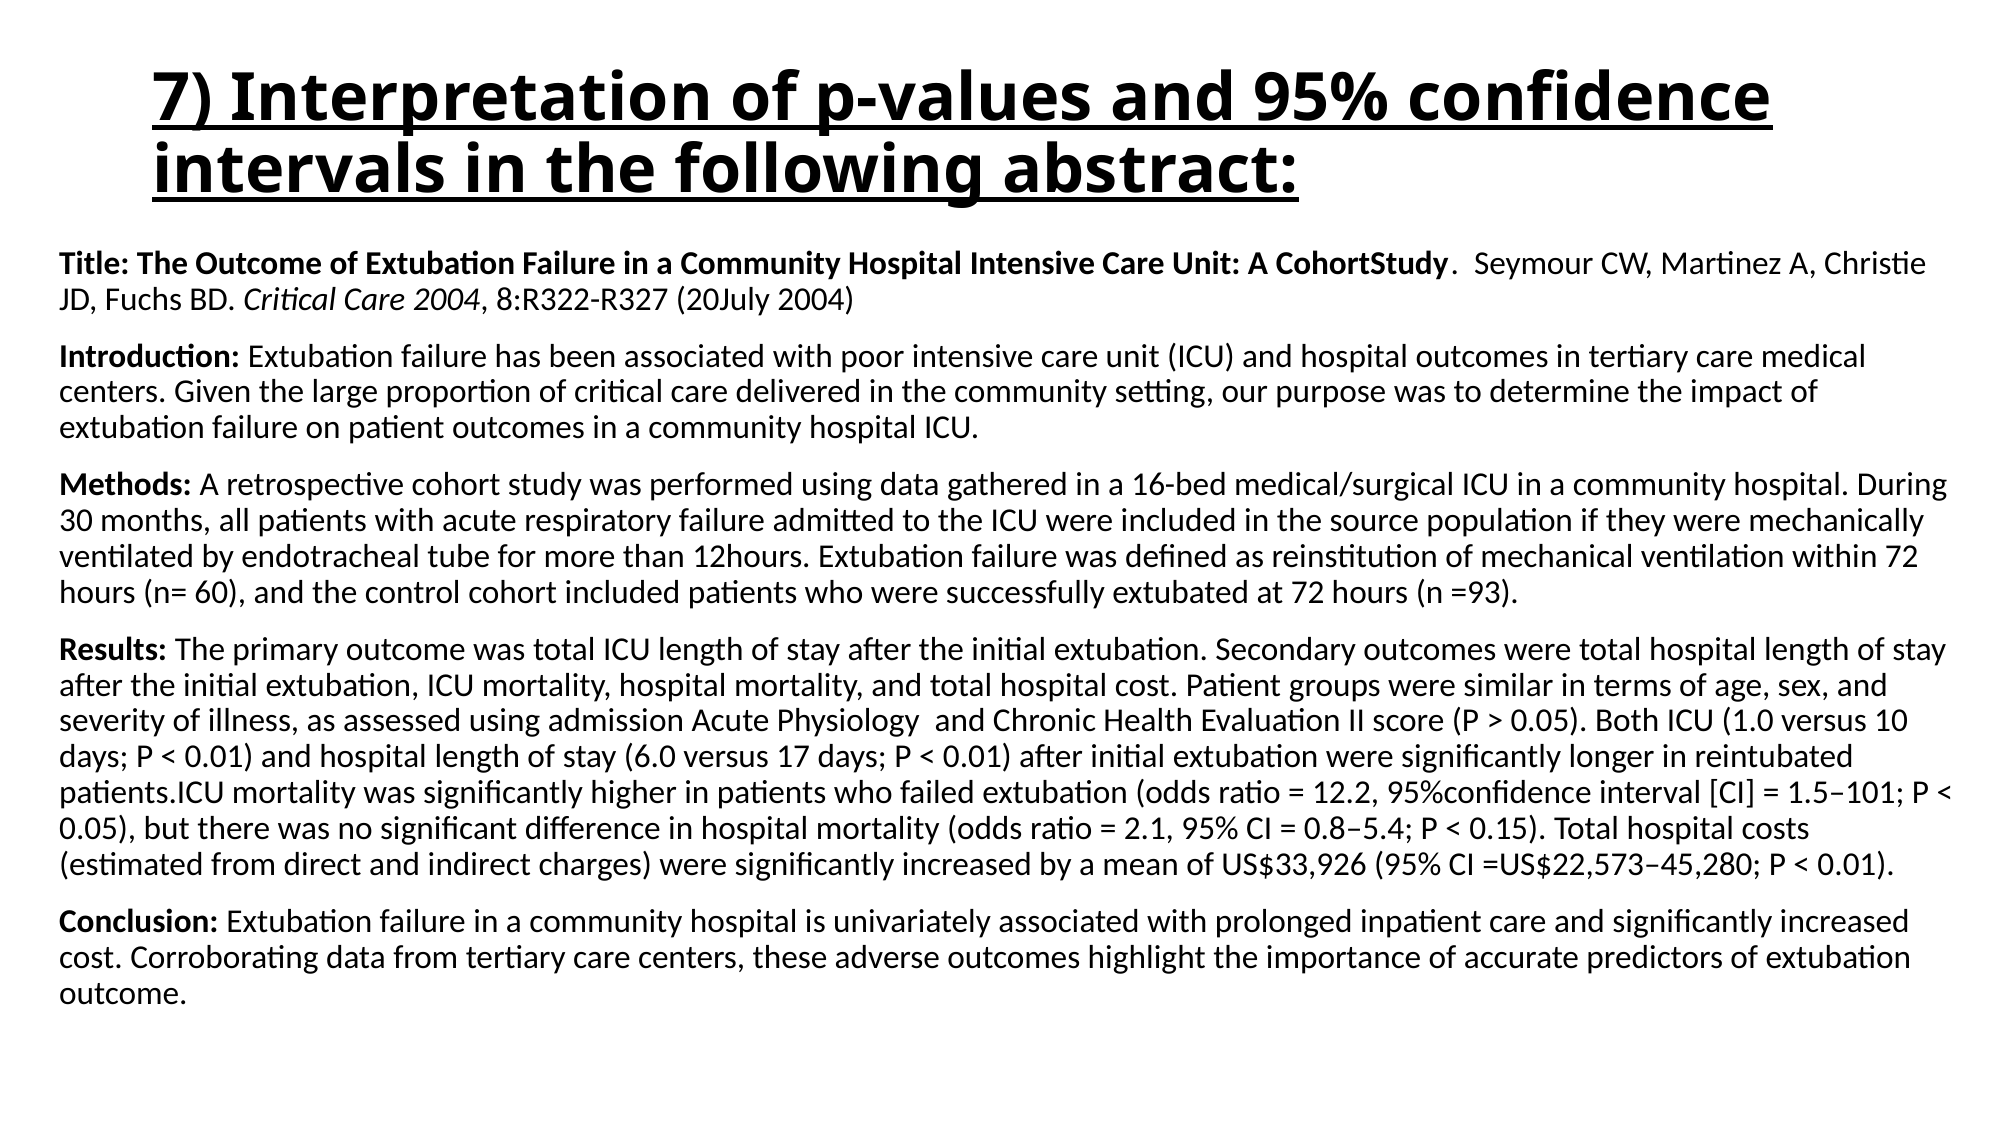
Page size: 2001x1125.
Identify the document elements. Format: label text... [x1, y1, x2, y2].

list Title: The Outcome of Extubation Failure in a Community Hospital Intensive Care Unit: A CohortStudy. Seymour CW, Martinez A, Christie JD, Fuchs BD. Critical Care 2004, 8:R322-R327 (20July 2004) Introduction: Extubation failure has been associated with poor intensive care unit (ICU) and hospital outcomes in tertiary care medical centers. Given the large proportion of critical care delivered in the community setting, our purpose was to determine the impact of extubation failure on patient outcomes in a community hospital ICU. Methods: A retrospective cohort study was performed using data gathered in a 16-bed medical/surgical ICU in a community hospital. During 30 months, all patients with acute respiratory failure admitted to the ICU were included in the source population if they were mechanically ventilated by endotracheal tube for more than 12hours. Extubation failure was defined as reinstitution of mechanical ventilation within 72 hours (n= 60), and the control cohort included patients who were successfully extubated at 72 hours (n =93). Results: The primary outcome was total ICU length of stay after the initial extubation. Secondary outcomes were total hospital length of stay after the initial extubation, ICU mortality, hospital mortality, and total hospital cost. Patient groups were similar in terms of age, sex, and severity of illness, as assessed using admission Acute Physiology and Chronic Health Evaluation II score (P > 0.05). Both ICU (1.0 versus 10 days; P < 0.01) and hospital length of stay (6.0 versus 17 days; P < 0.01) after initial extubation were significantly longer in reintubated patients.ICU mortality was significantly higher in patients who failed extubation (odds ratio = 12.2, 95%confidence interval [CI] = 1.5–101; P < 0.05), but there was no significant difference in hospital mortality (odds ratio = 2.1, 95% CI = 0.8–5.4; P < 0.15). Total hospital costs (estimated from direct and indirect charges) were significantly increased by a mean of US$33,926 (95% CI =US$22,573–45,280; P < 0.01). Conclusion: Extubation failure in a community hospital is univariately associated with prolonged inpatient care and significantly increased cost. Corroborating data from tertiary care centers, these adverse outcomes highlight the importance of accurate predictors of extubation outcome. [44, 238, 1977, 1075]
title 7) Interpretation of p-values and 95% confidence intervals in the following abstract: [137, 59, 1863, 210]
